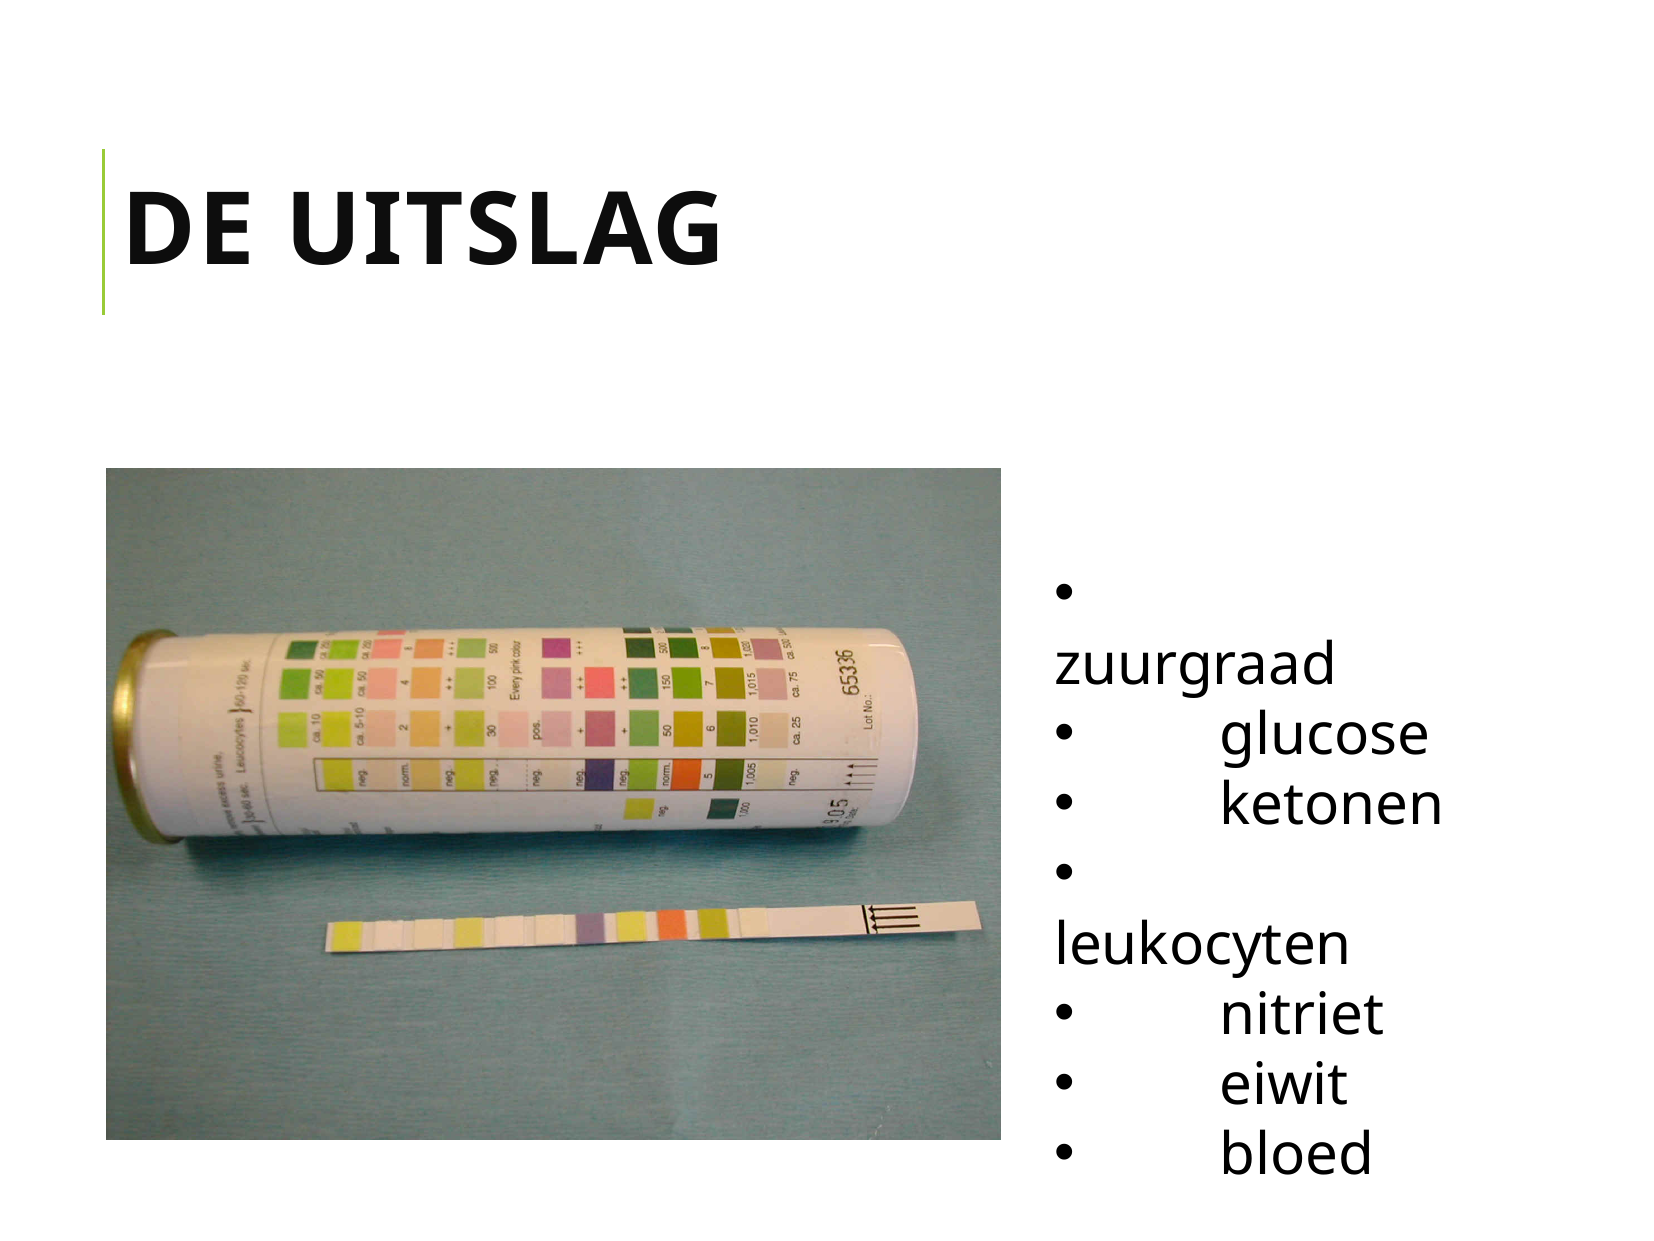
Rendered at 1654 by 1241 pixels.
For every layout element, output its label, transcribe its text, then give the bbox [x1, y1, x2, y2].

title De uitslag [106, 100, 1425, 372]
text_box  zuurgraad  glucose  ketonen  leukocyten  nitriet  eiwit  bloed [1039, 549, 1501, 1194]
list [106, 468, 1001, 1140]
